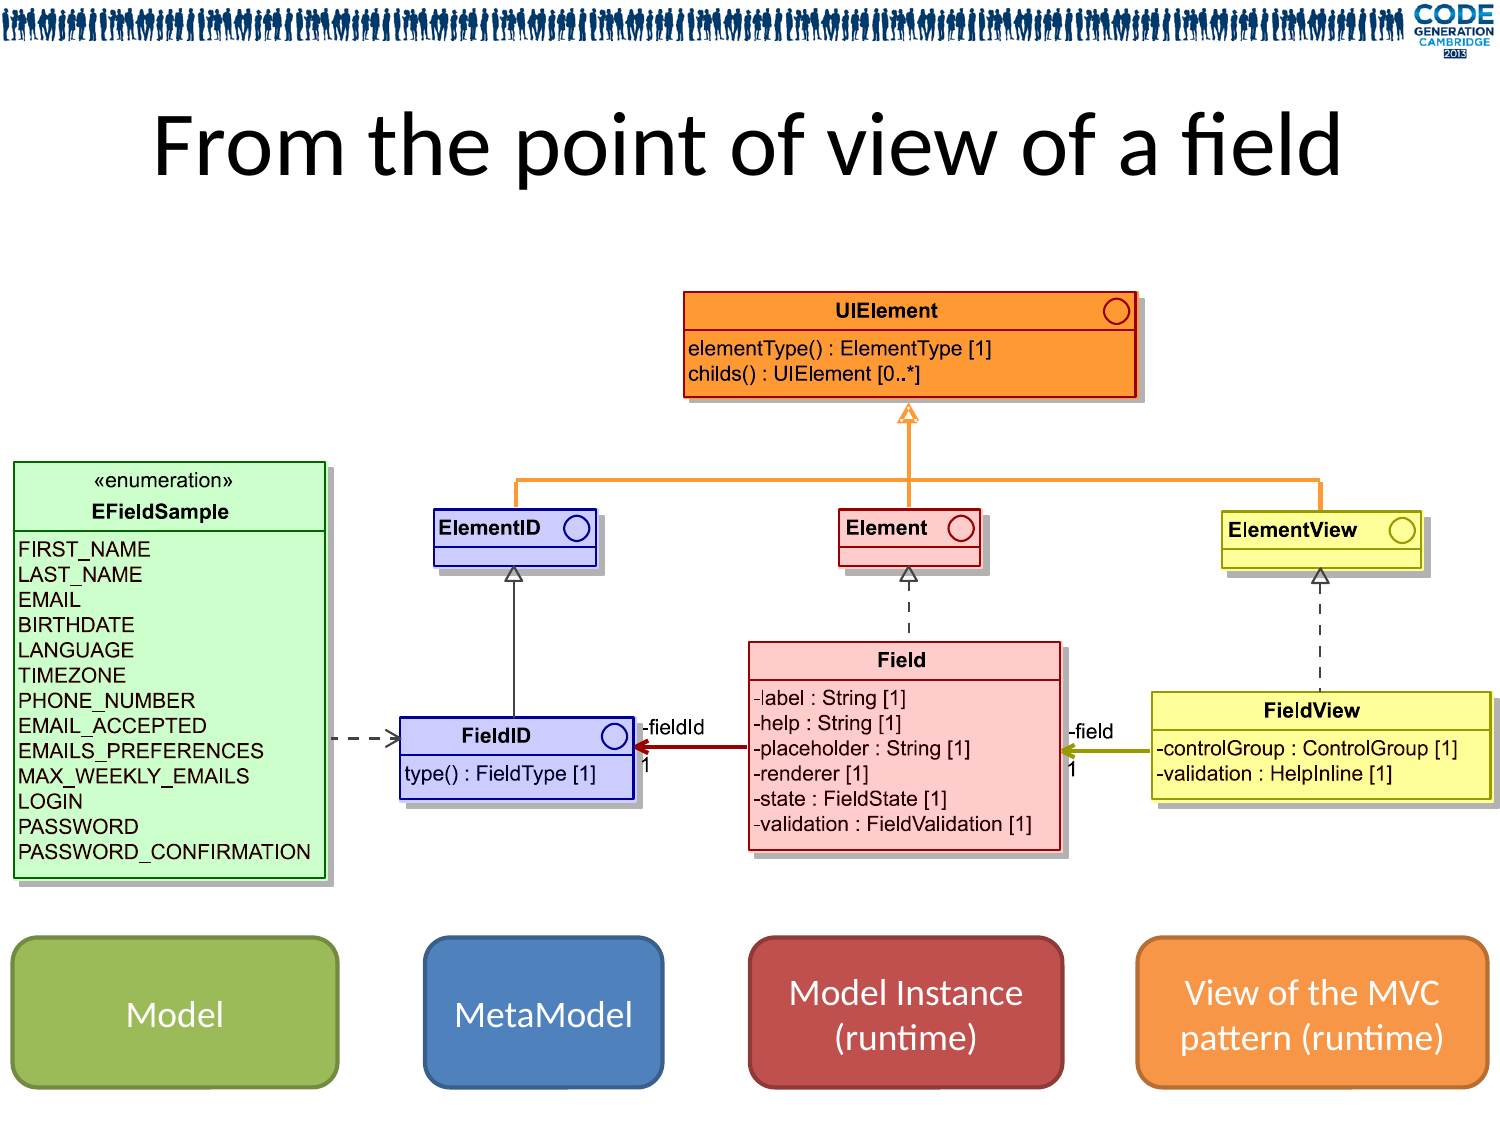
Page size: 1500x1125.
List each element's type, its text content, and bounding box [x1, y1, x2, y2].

picture [12, 291, 1500, 888]
text_box View of the MVC pattern (runtime) [1135, 935, 1490, 1090]
text_box MetaModel [422, 935, 665, 1090]
text_box Model Instance (runtime) [747, 935, 1065, 1090]
text_box Model [10, 935, 340, 1090]
picture [0, 0, 1500, 75]
title From the point of view of a field [75, 45, 1425, 233]
